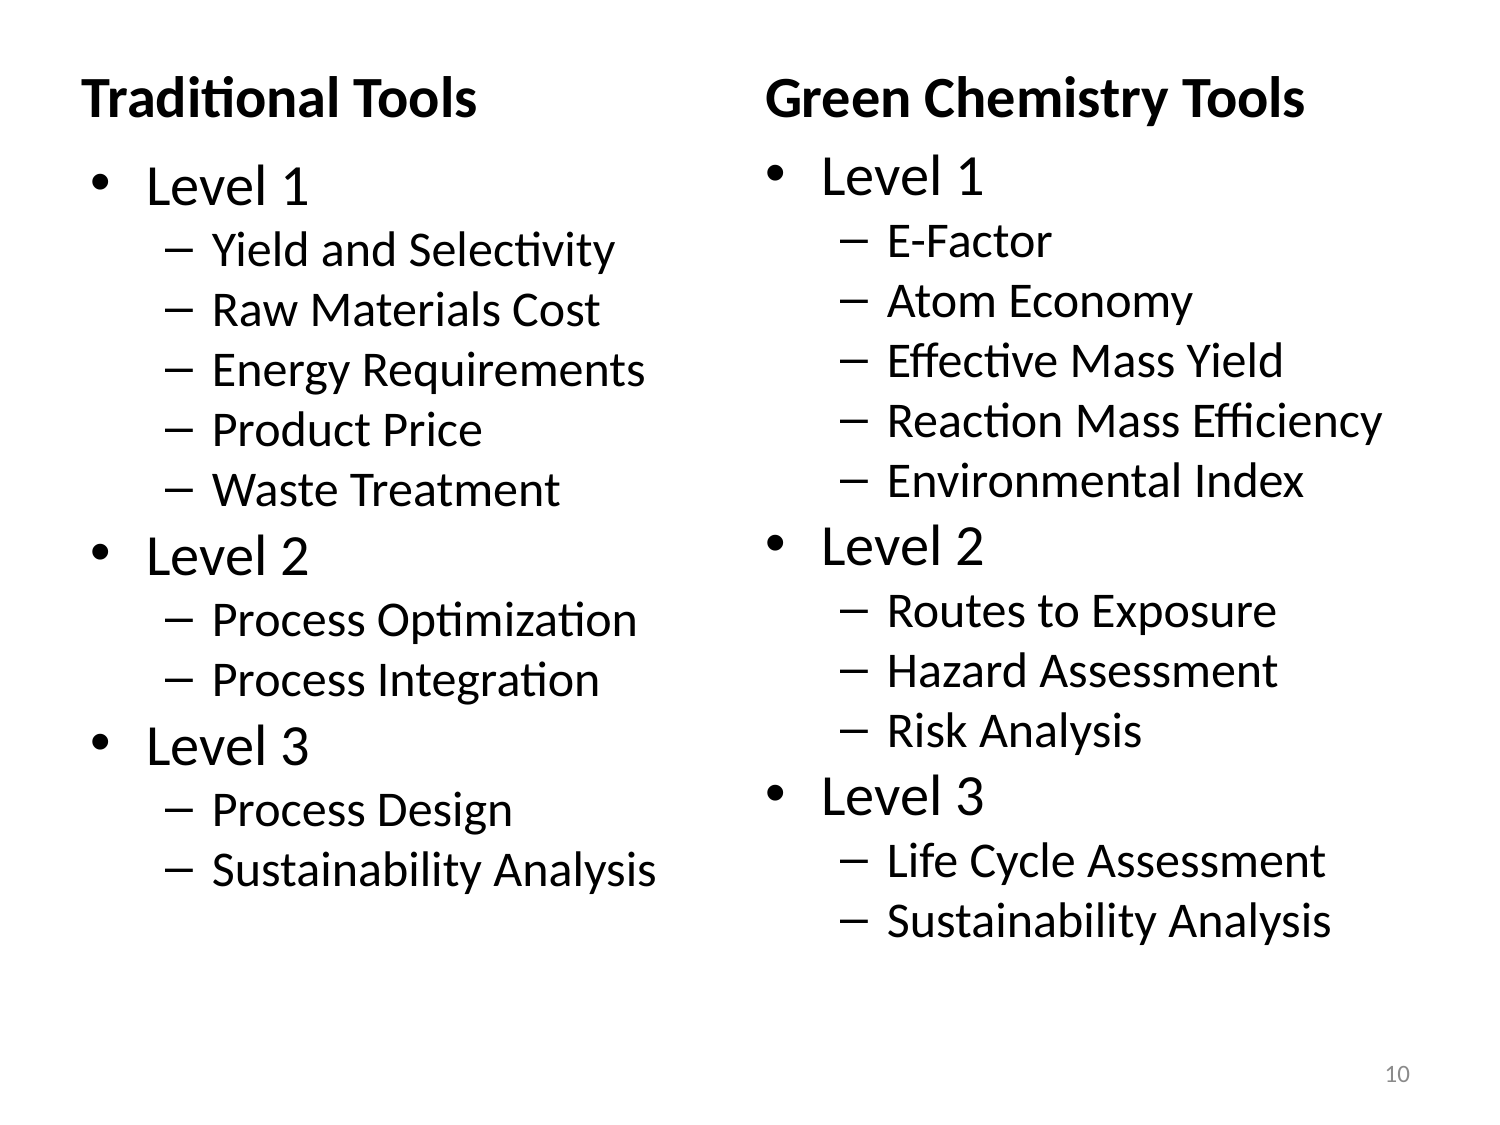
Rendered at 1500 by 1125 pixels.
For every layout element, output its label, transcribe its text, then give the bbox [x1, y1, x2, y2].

list Level 1 E-Factor Atom Economy Effective Mass Yield Reaction Mass Efficiency Environmental Index Level 2 Routes to Exposure Hazard Assessment Risk Analysis Level 3 Life Cycle Assessment Sustainability Analysis [750, 129, 1413, 996]
slide_number 10 [1074, 1042, 1425, 1103]
list Green Chemistry Tools [750, 32, 1413, 129]
list Traditional Tools [66, 32, 730, 138]
list Level 1 Yield and Selectivity Raw Materials Cost Energy Requirements Product Price Waste Treatment Level 2 Process Optimization Process Integration Level 3 Process Design Sustainability Analysis [75, 139, 738, 1005]
